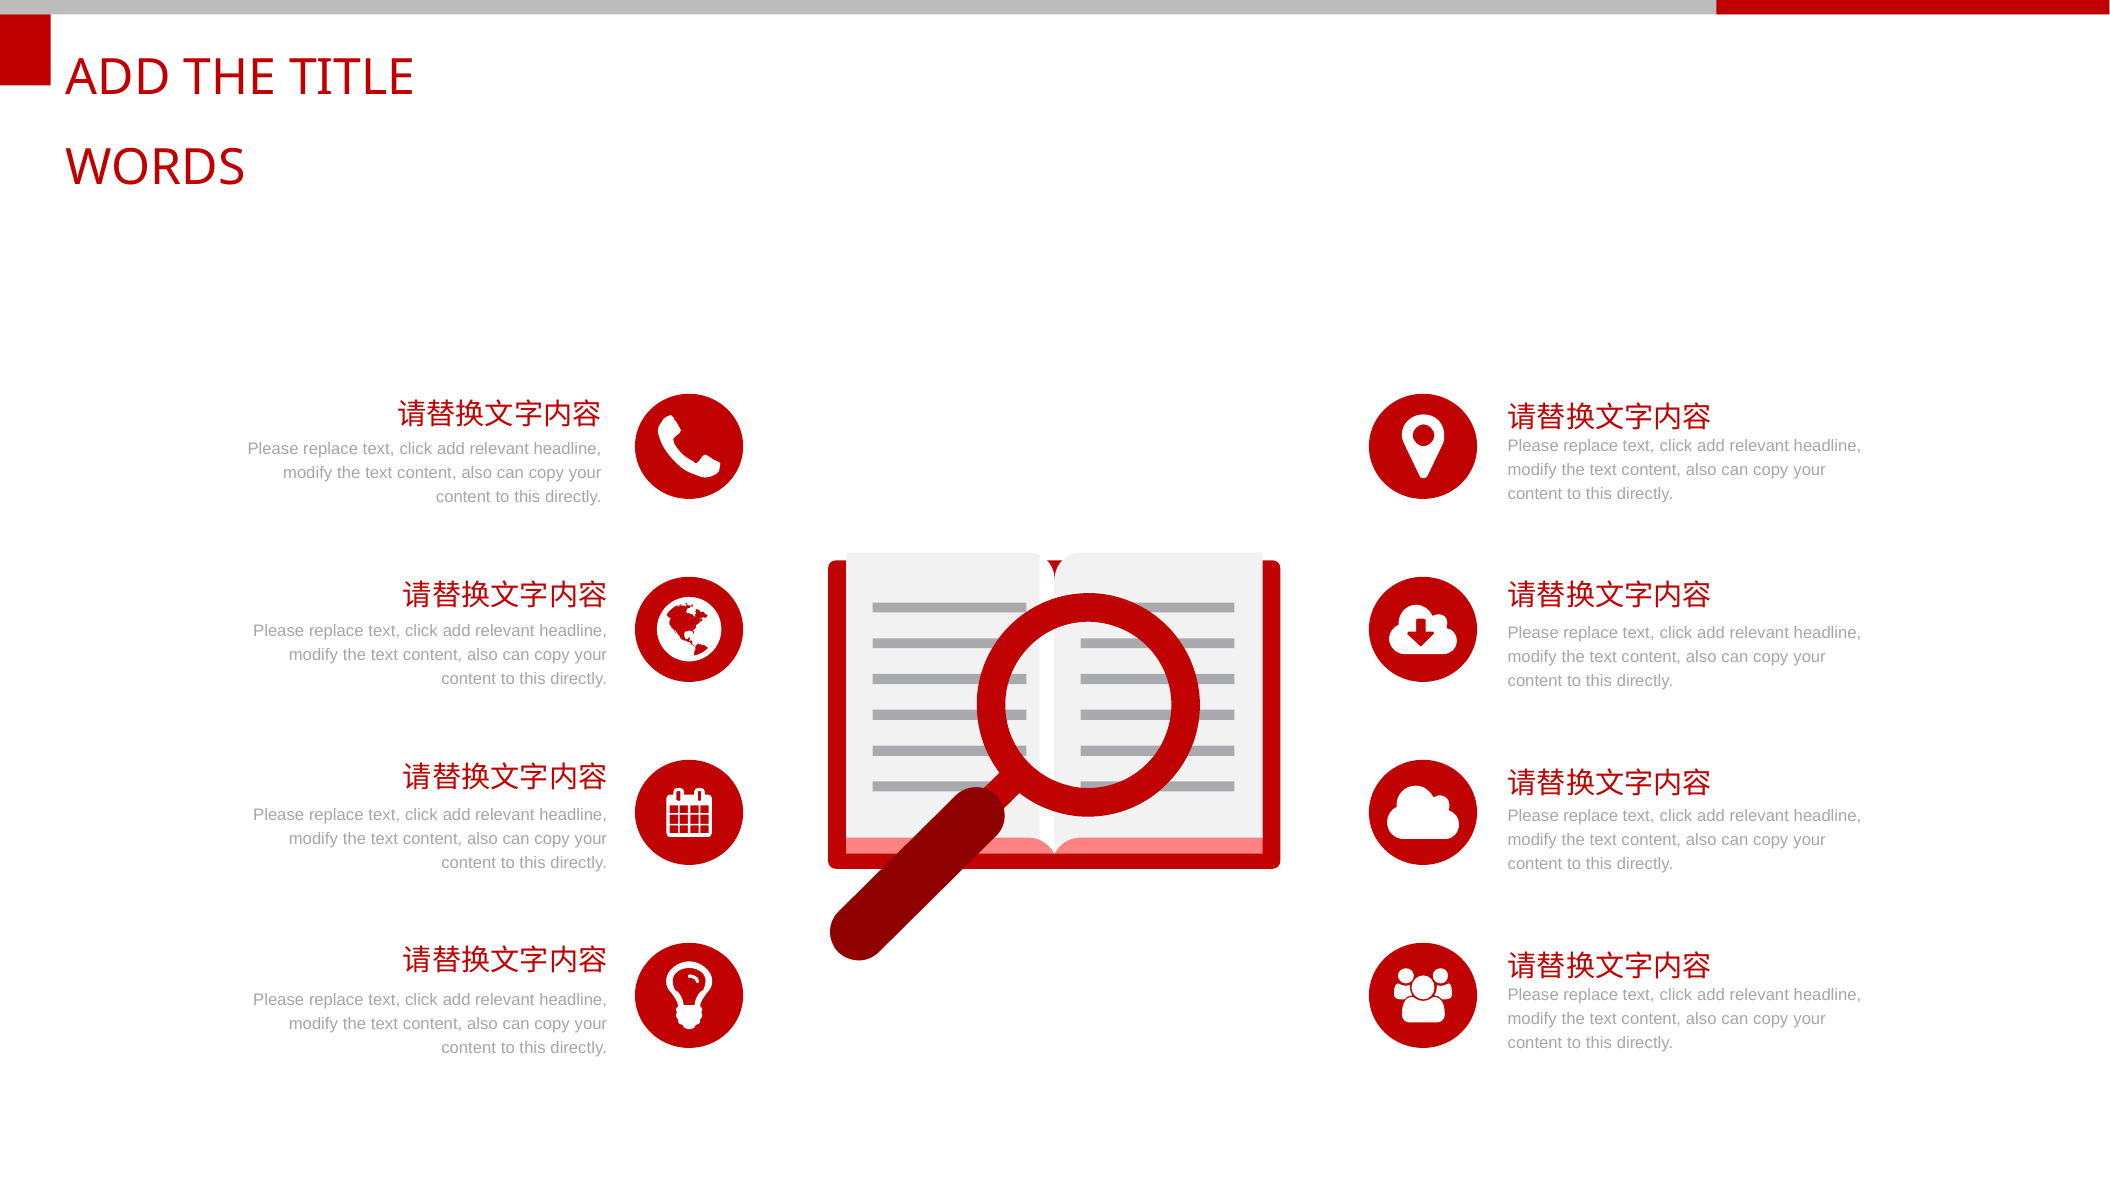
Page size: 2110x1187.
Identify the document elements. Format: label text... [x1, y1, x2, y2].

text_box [1507, 569, 1864, 691]
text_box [634, 393, 744, 499]
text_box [246, 388, 602, 507]
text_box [1507, 390, 1864, 504]
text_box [634, 759, 744, 865]
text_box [1507, 756, 1864, 874]
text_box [634, 942, 744, 1048]
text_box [634, 576, 744, 682]
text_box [1368, 759, 1478, 865]
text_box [1368, 942, 1478, 1048]
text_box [1368, 576, 1478, 682]
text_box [251, 568, 608, 689]
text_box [827, 552, 1281, 963]
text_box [251, 934, 608, 1058]
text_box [1368, 393, 1478, 499]
text_box ADD THE TITLE WORDS [50, 7, 583, 202]
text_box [1507, 939, 1864, 1053]
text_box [251, 750, 608, 873]
